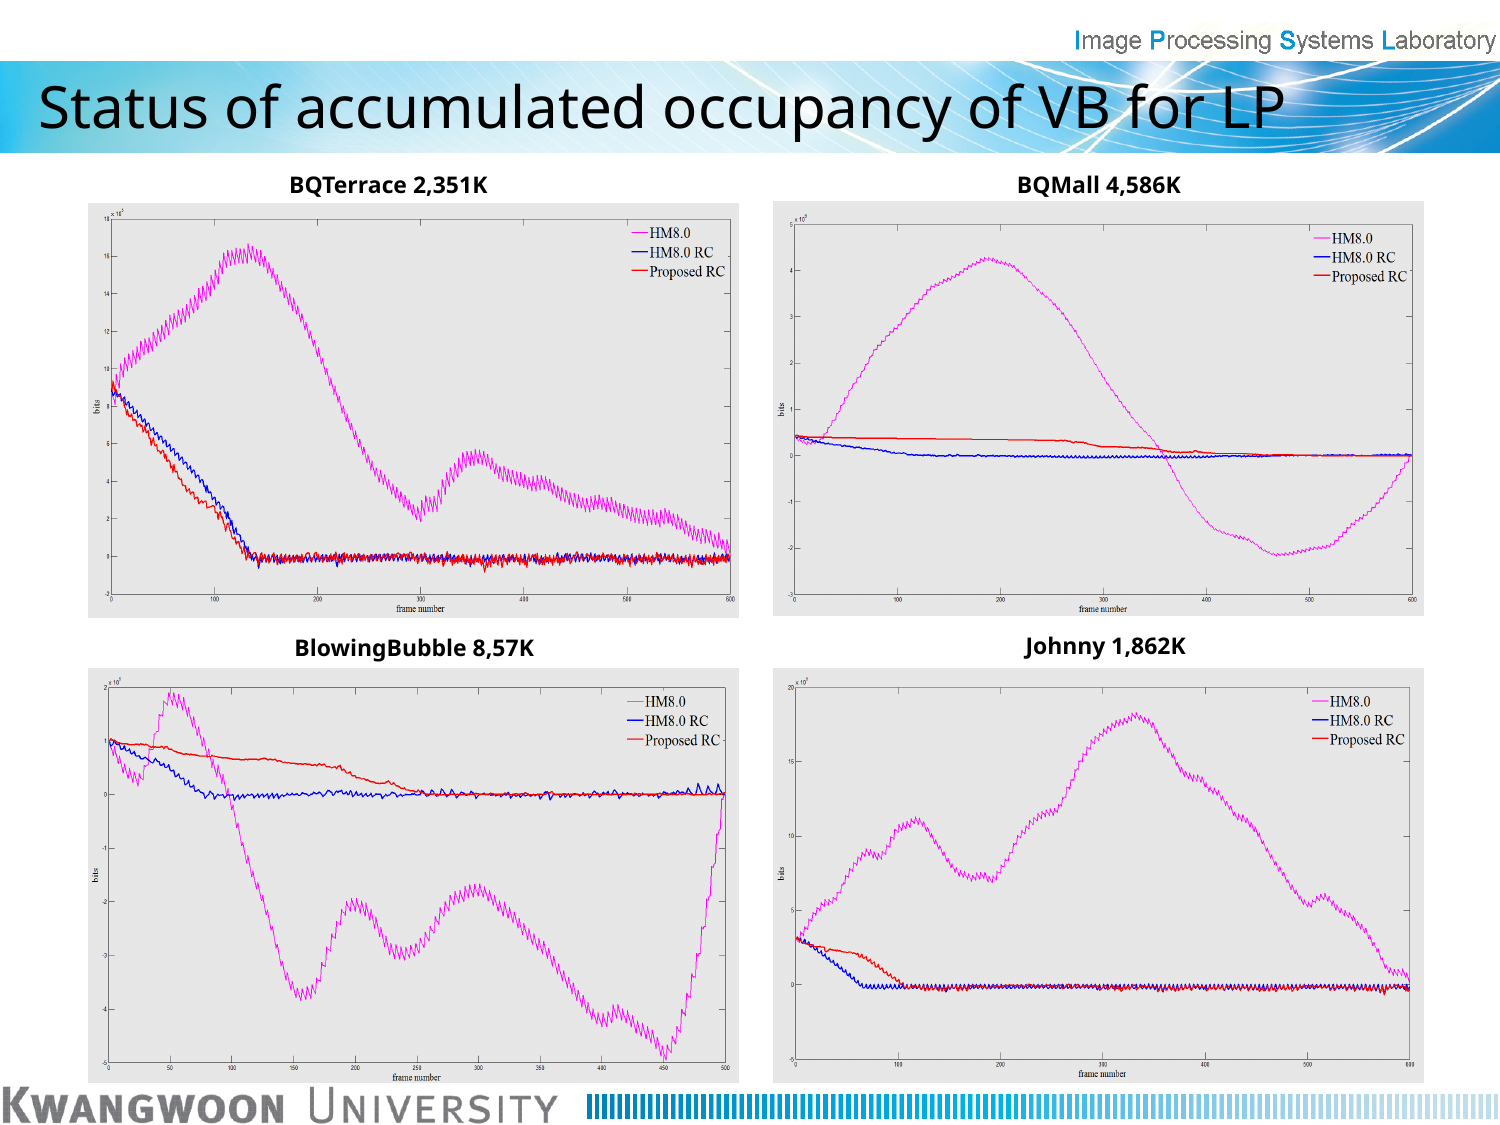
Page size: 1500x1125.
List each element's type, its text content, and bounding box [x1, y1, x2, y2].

picture [0, 0, 1500, 1125]
text_box BlowingBubble 8,57K [279, 626, 550, 667]
text_box BQMall 4,586K [1002, 163, 1196, 200]
title Status of accumulated occupancy of VB for LP [23, 58, 1337, 153]
text_box Johnny 1,862K [1010, 624, 1202, 667]
text_box BQTerrace 2,351K [274, 163, 503, 202]
